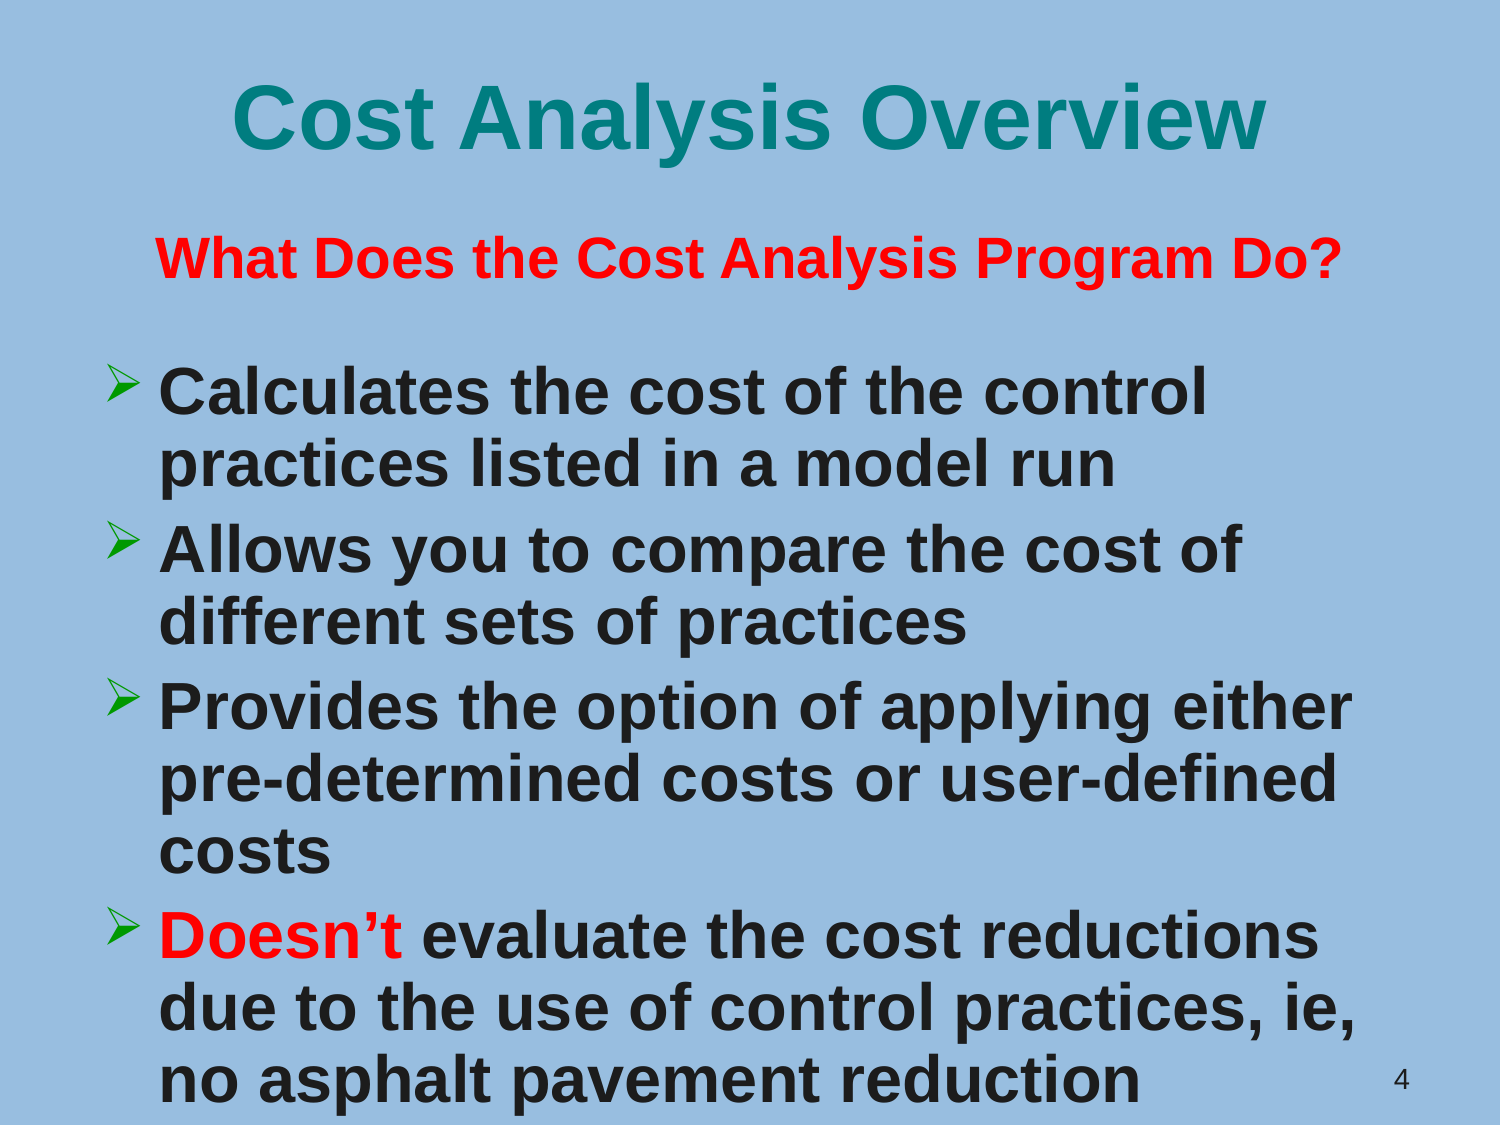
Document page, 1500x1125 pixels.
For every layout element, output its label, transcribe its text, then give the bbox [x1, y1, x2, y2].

list Calculates the cost of the control practices listed in a model run Allows you to compare the cost of different sets of practices Provides the option of applying either pre-determined costs or user-defined costs Doesn’t evaluate the cost reductions due to the use of control practices, ie, no asphalt pavement reduction determined if porous pavement is used. [87, 349, 1413, 1038]
title Cost Analysis Overview [0, 50, 1500, 175]
text_box What Does the Cost Analysis Program Do? [87, 212, 1413, 298]
slide_number 4 [1074, 1024, 1426, 1103]
